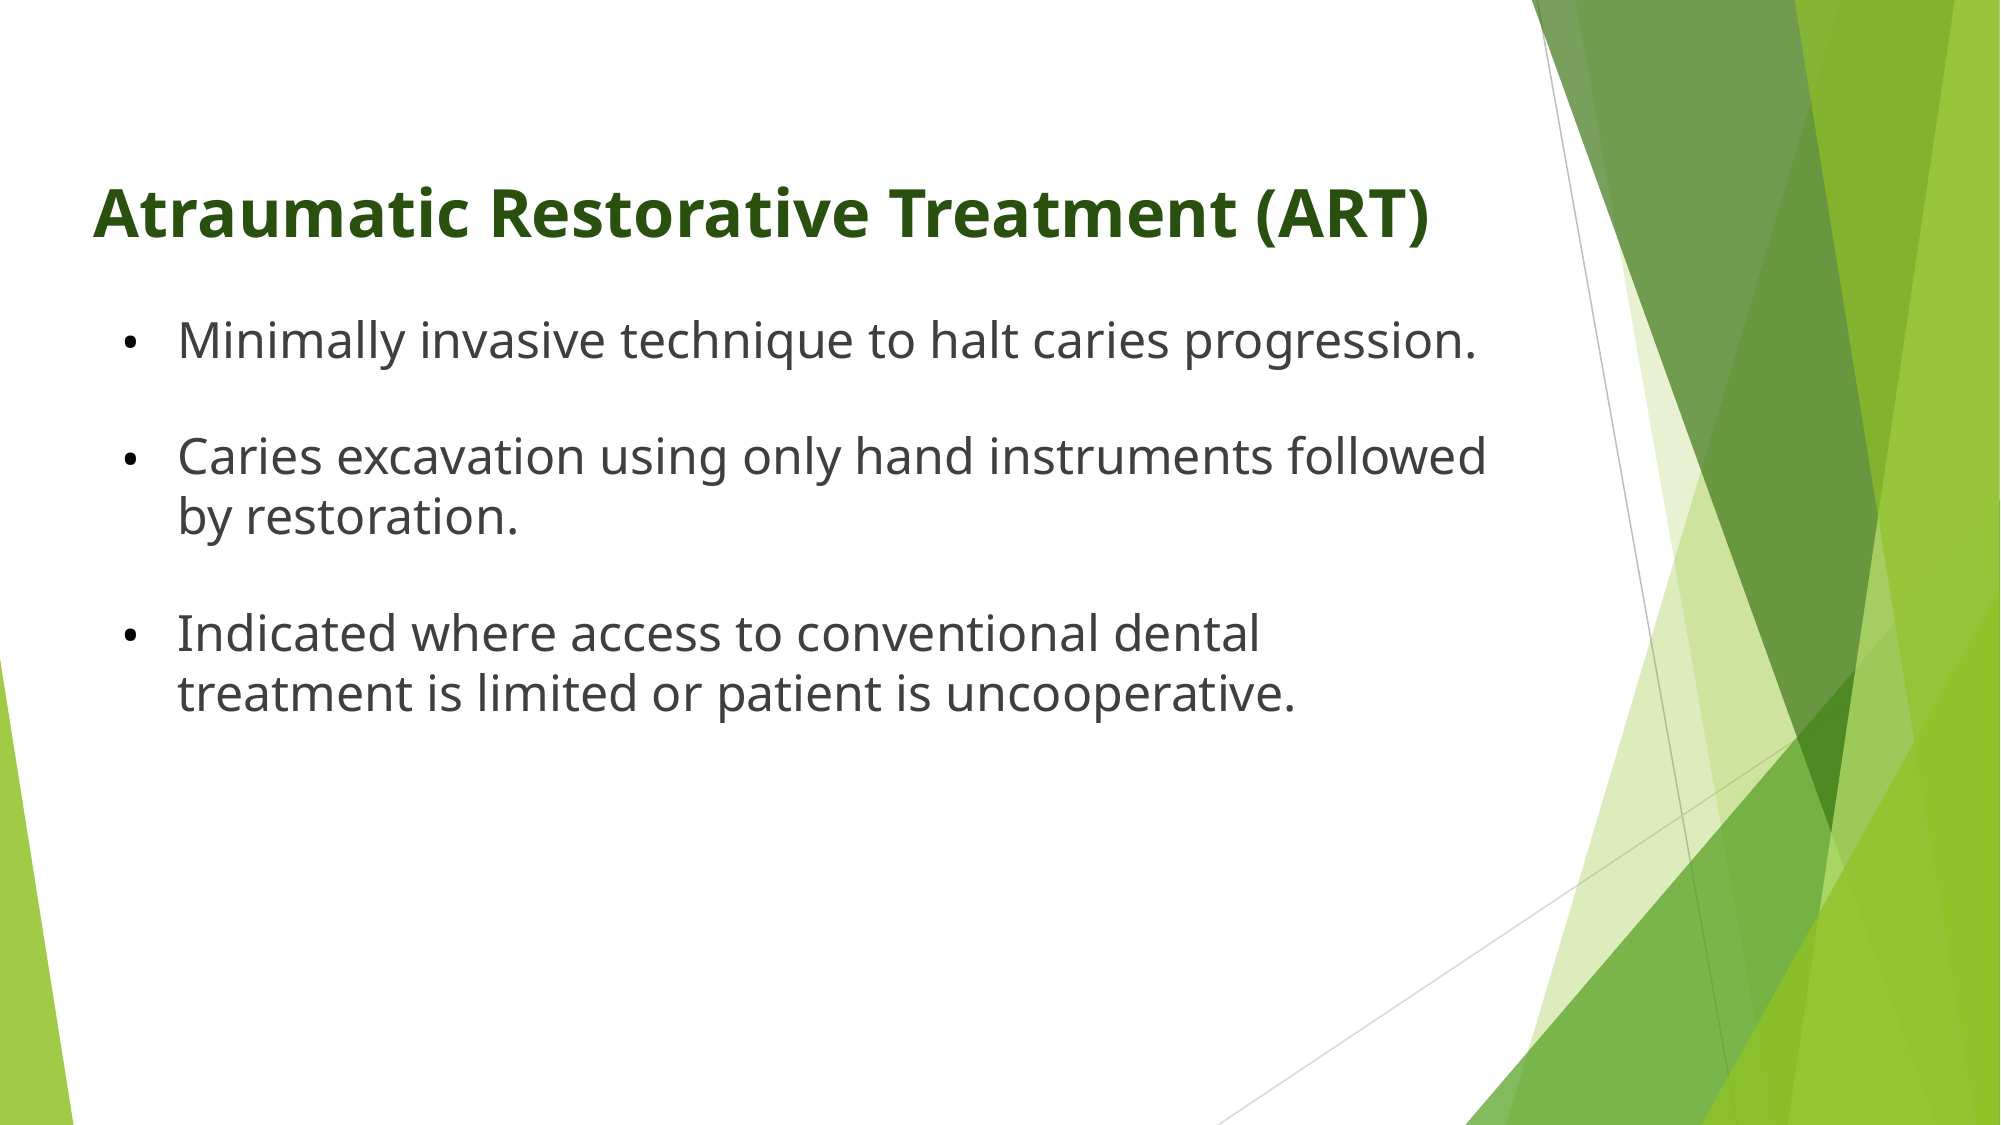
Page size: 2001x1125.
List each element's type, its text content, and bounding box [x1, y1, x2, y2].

title Atraumatic Restorative Treatment (ART) [57, 102, 1468, 319]
list Minimally invasive technique to halt caries progression. Caries excavation using only hand instruments followed by restoration. Indicated where access to conventional dental treatment is limited or patient is uncooperative. [106, 300, 1517, 938]
